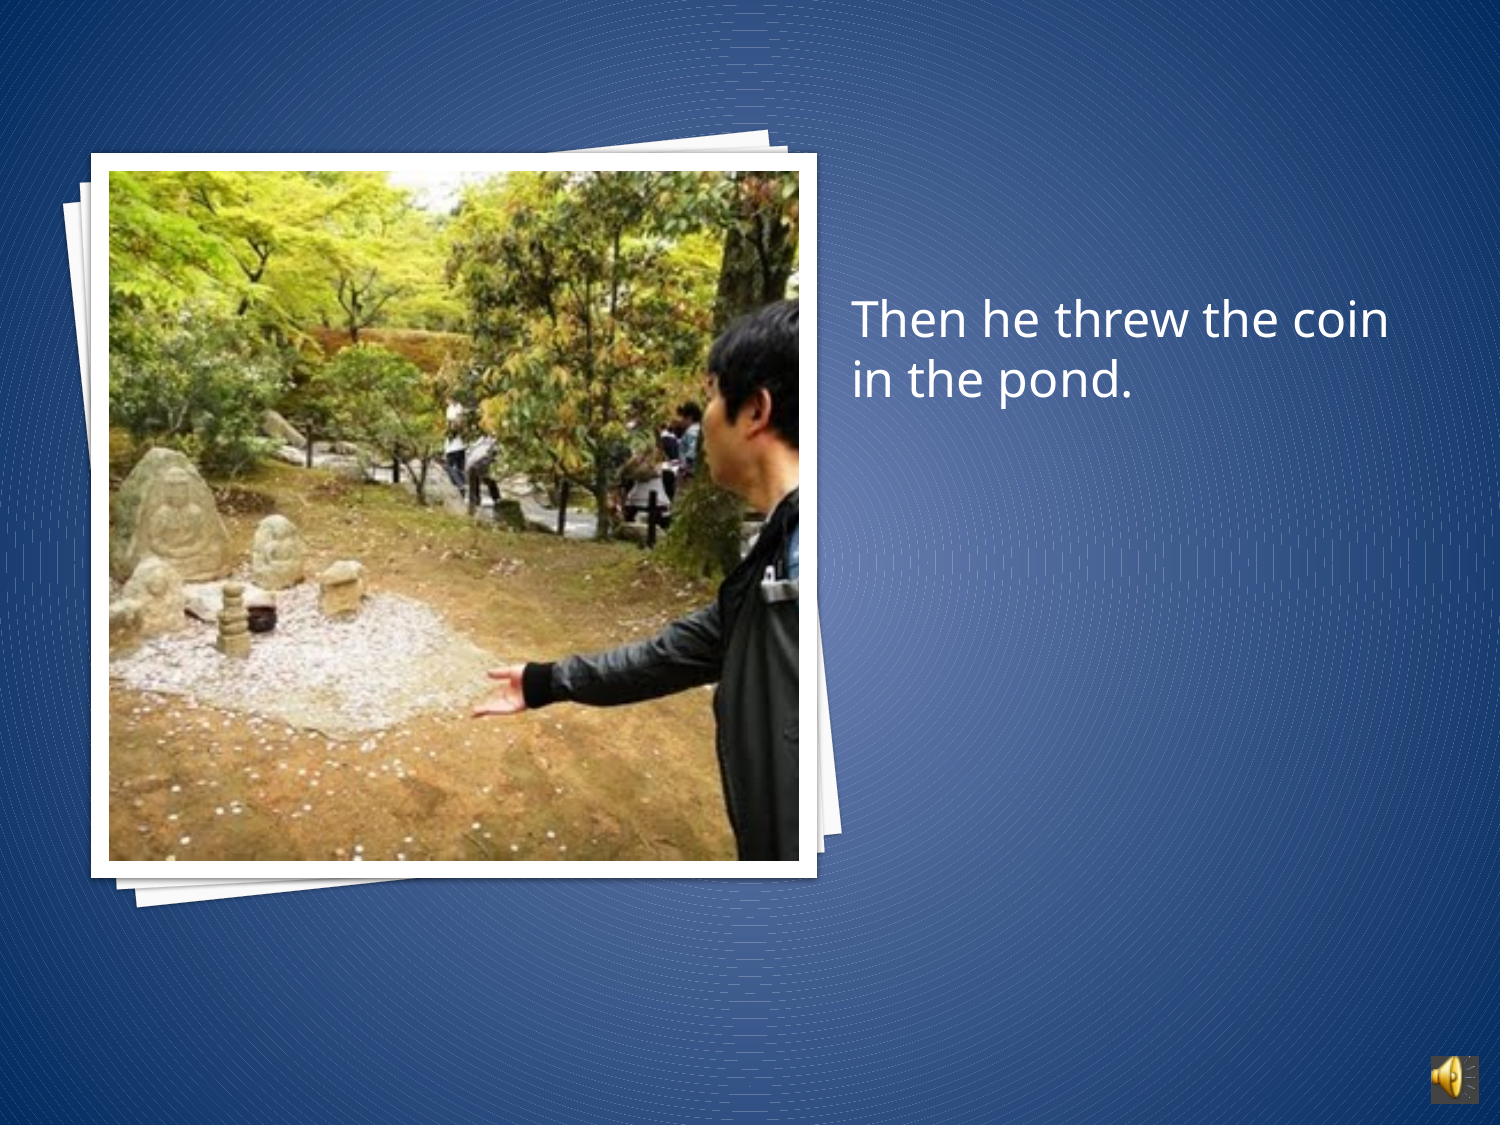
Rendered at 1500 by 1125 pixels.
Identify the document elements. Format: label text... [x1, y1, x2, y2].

list Then he threw the coin in the pond. [837, 287, 1425, 738]
picture [108, 170, 800, 862]
picture [1429, 1054, 1481, 1106]
